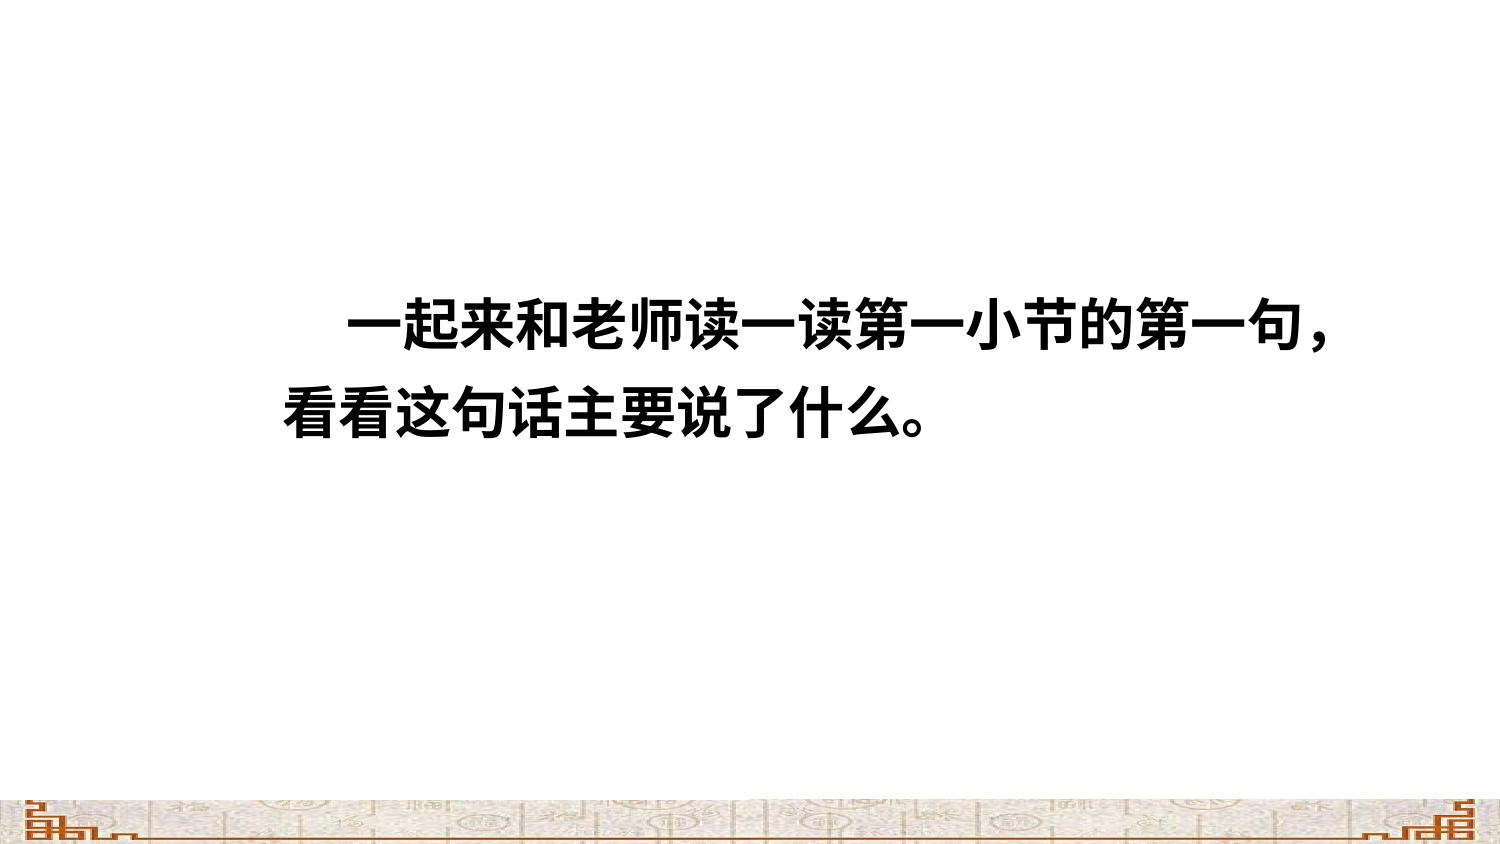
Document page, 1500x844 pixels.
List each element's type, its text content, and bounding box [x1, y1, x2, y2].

text_box 一起来和老师读一读第一小节的第一句，看看这句话主要说了什么。 [267, 261, 1376, 452]
picture [0, 799, 1500, 844]
